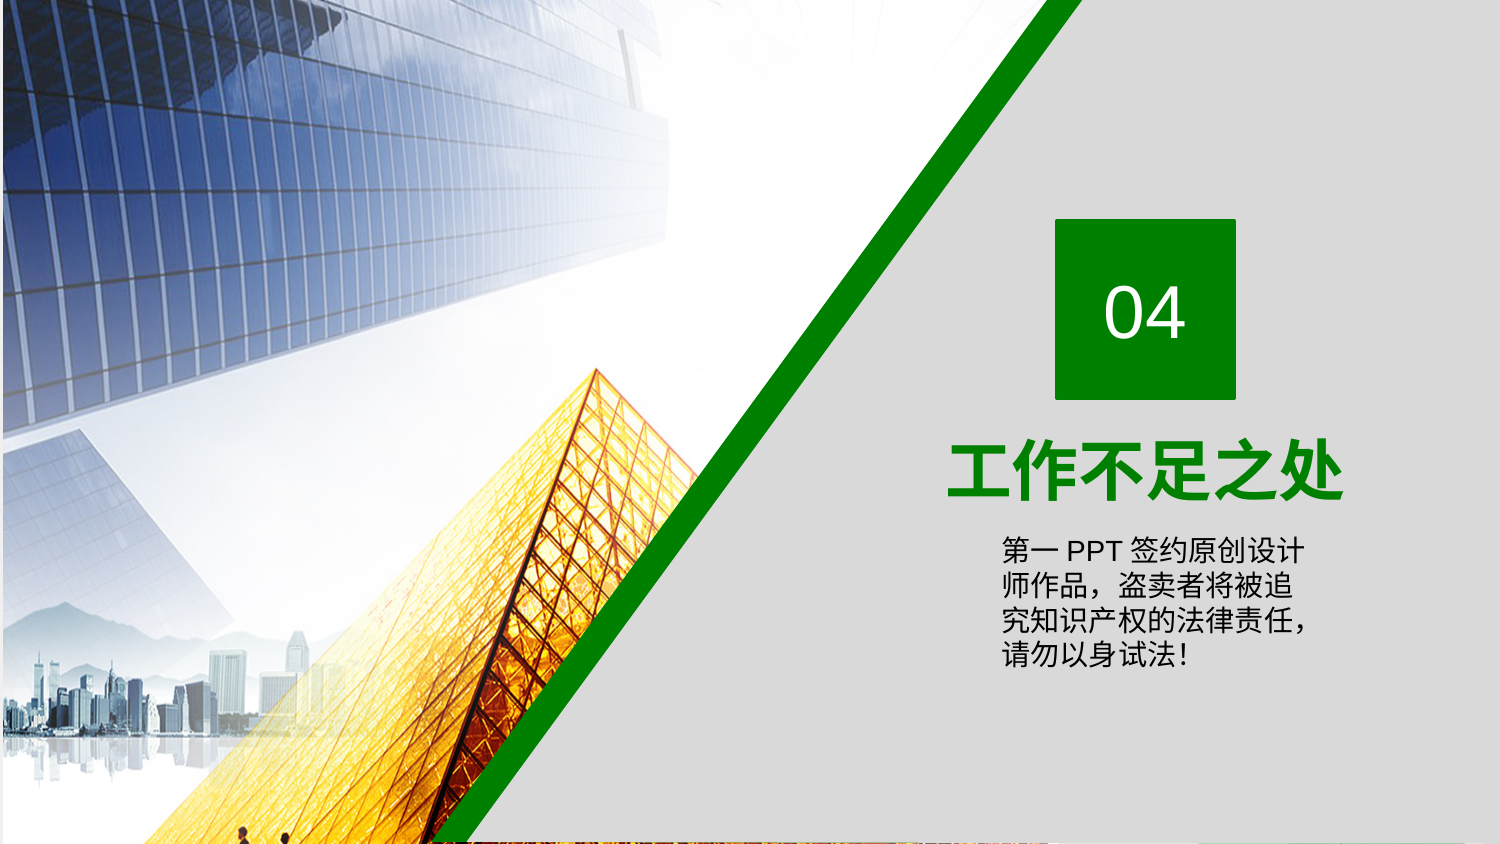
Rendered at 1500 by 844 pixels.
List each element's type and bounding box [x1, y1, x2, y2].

text_box [1056, 220, 1235, 399]
picture [3, 0, 1497, 844]
